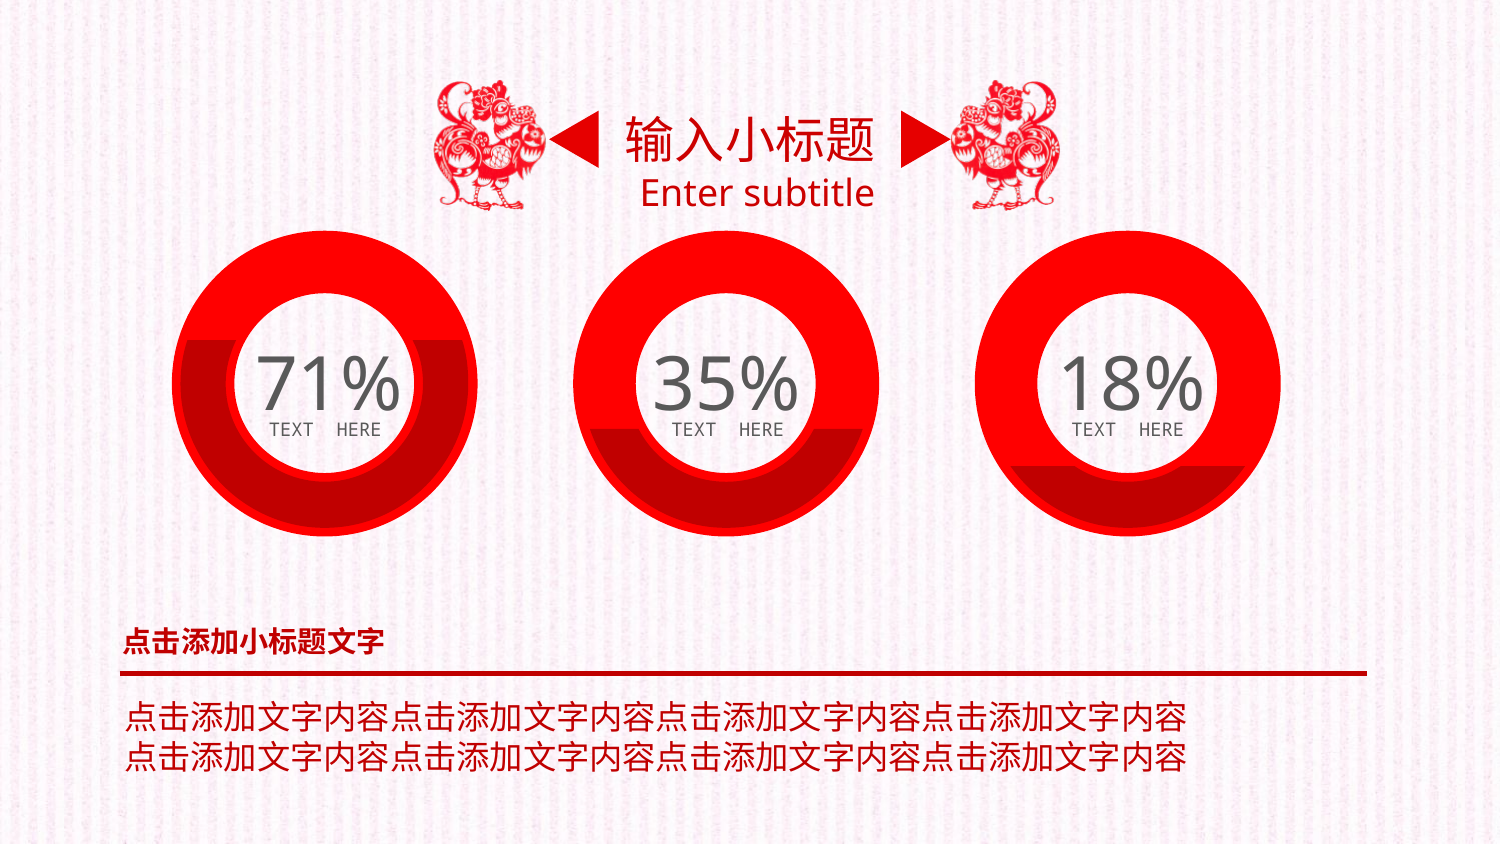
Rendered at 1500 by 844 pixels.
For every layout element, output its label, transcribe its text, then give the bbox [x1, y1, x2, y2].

text_box Enter subtitle [624, 161, 891, 222]
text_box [572, 230, 880, 537]
picture [0, 0, 1500, 844]
text_box [571, 108, 601, 170]
text_box 点击添加小标题文字 [107, 615, 603, 666]
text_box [974, 230, 1281, 537]
text_box [899, 108, 925, 170]
text_box 点击添加文字内容点击添加文字内容点击添加文字内容点击添加文字内容 点击添加文字内容点击添加文字内容点击添加文字内容点击添加文字内容 [109, 688, 1372, 784]
text_box 输入小标题 [610, 101, 890, 177]
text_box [171, 230, 478, 537]
